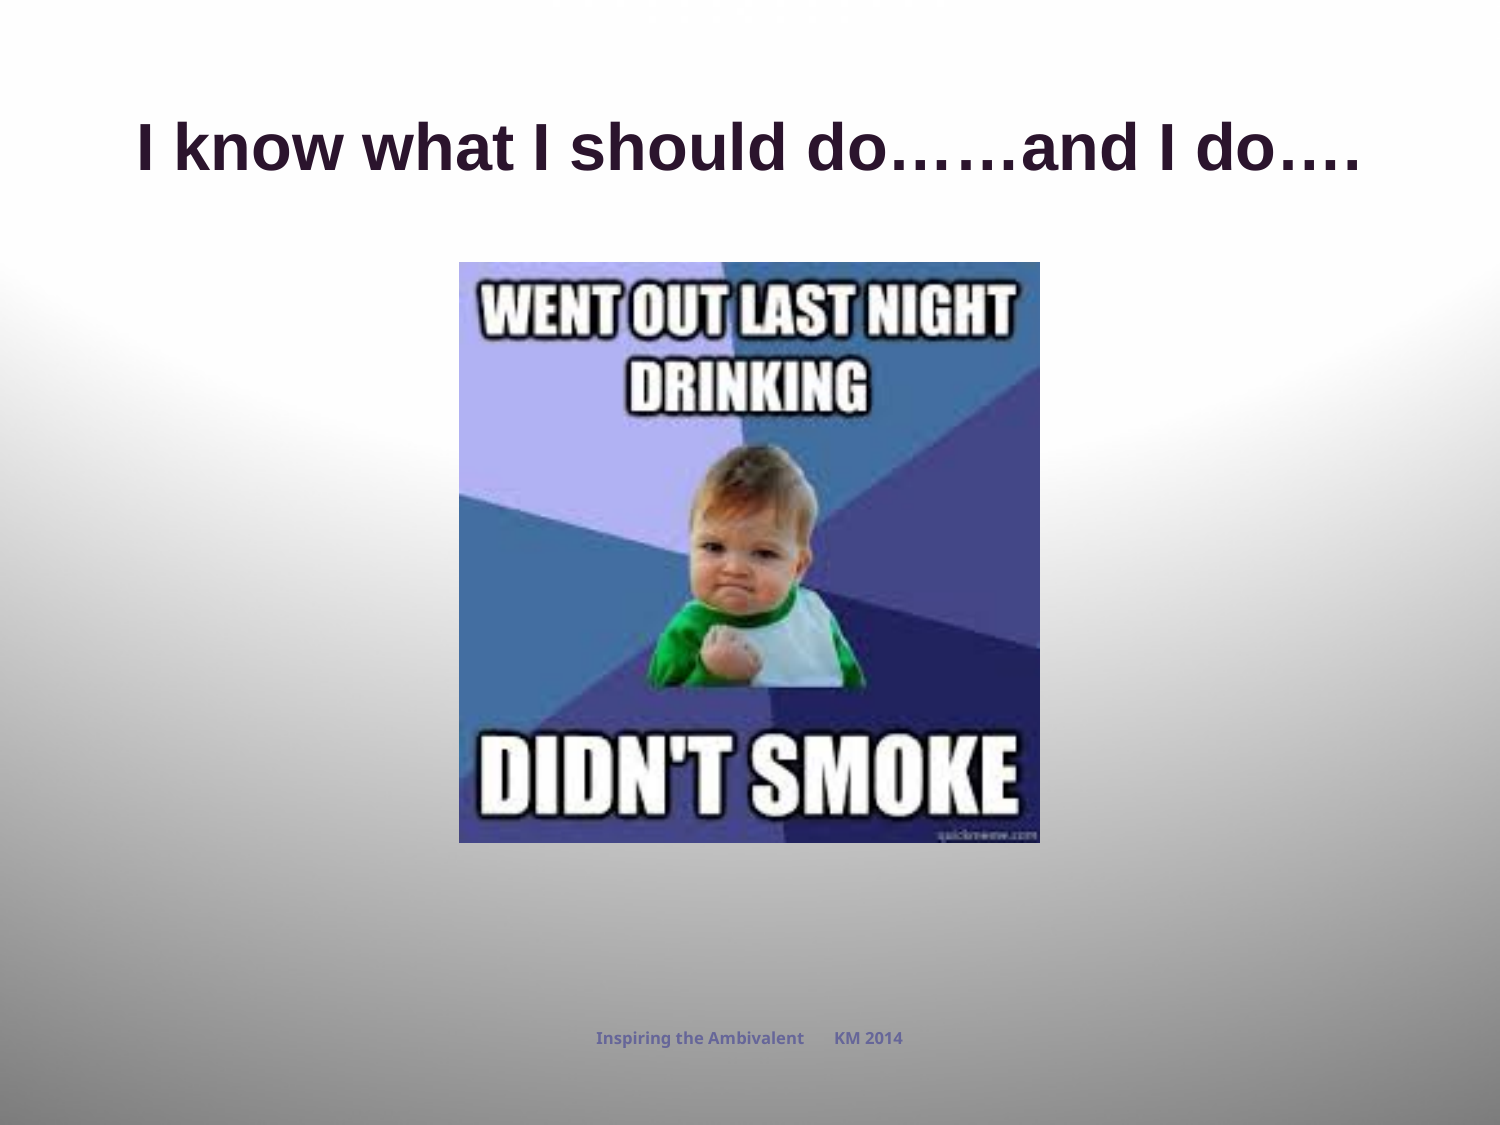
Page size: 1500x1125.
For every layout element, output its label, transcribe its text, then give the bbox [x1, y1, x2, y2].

title I know what I should do……and I do…. [26, 78, 1474, 211]
footer Inspiring the Ambivalent KM 2014 [512, 1024, 988, 1103]
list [222, 262, 1278, 843]
picture [0, 0, 1500, 1125]
